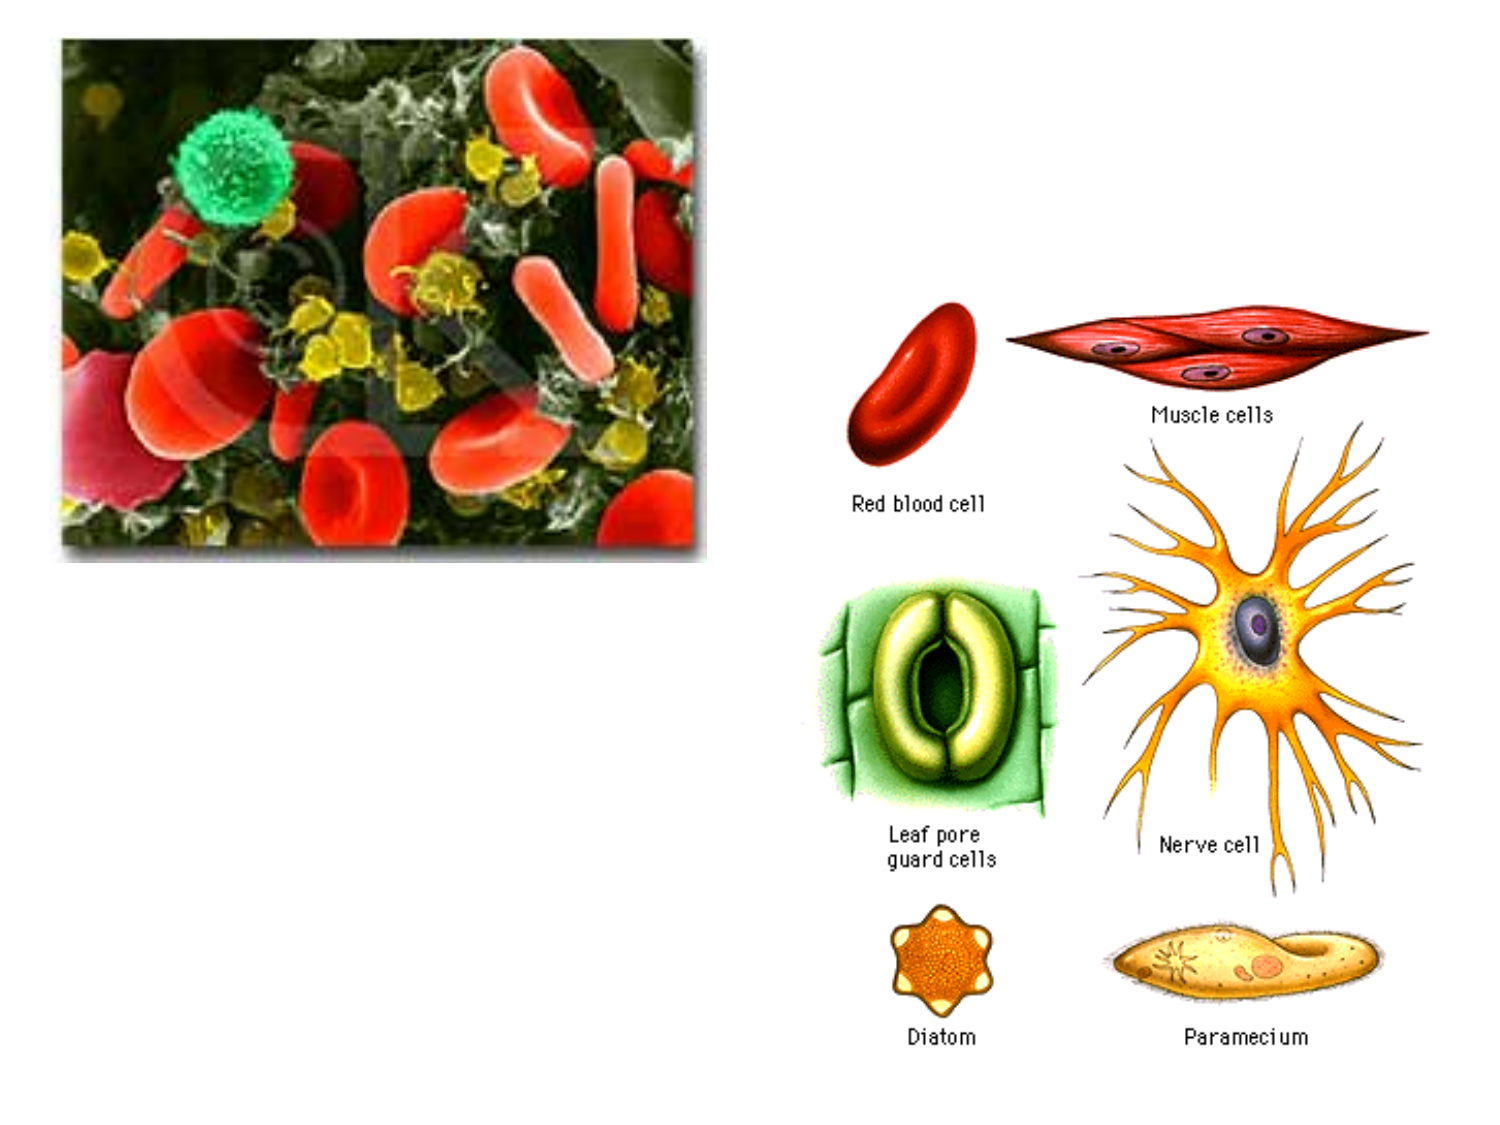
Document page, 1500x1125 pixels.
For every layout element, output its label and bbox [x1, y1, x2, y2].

picture [49, 37, 707, 563]
picture [799, 287, 1438, 1068]
